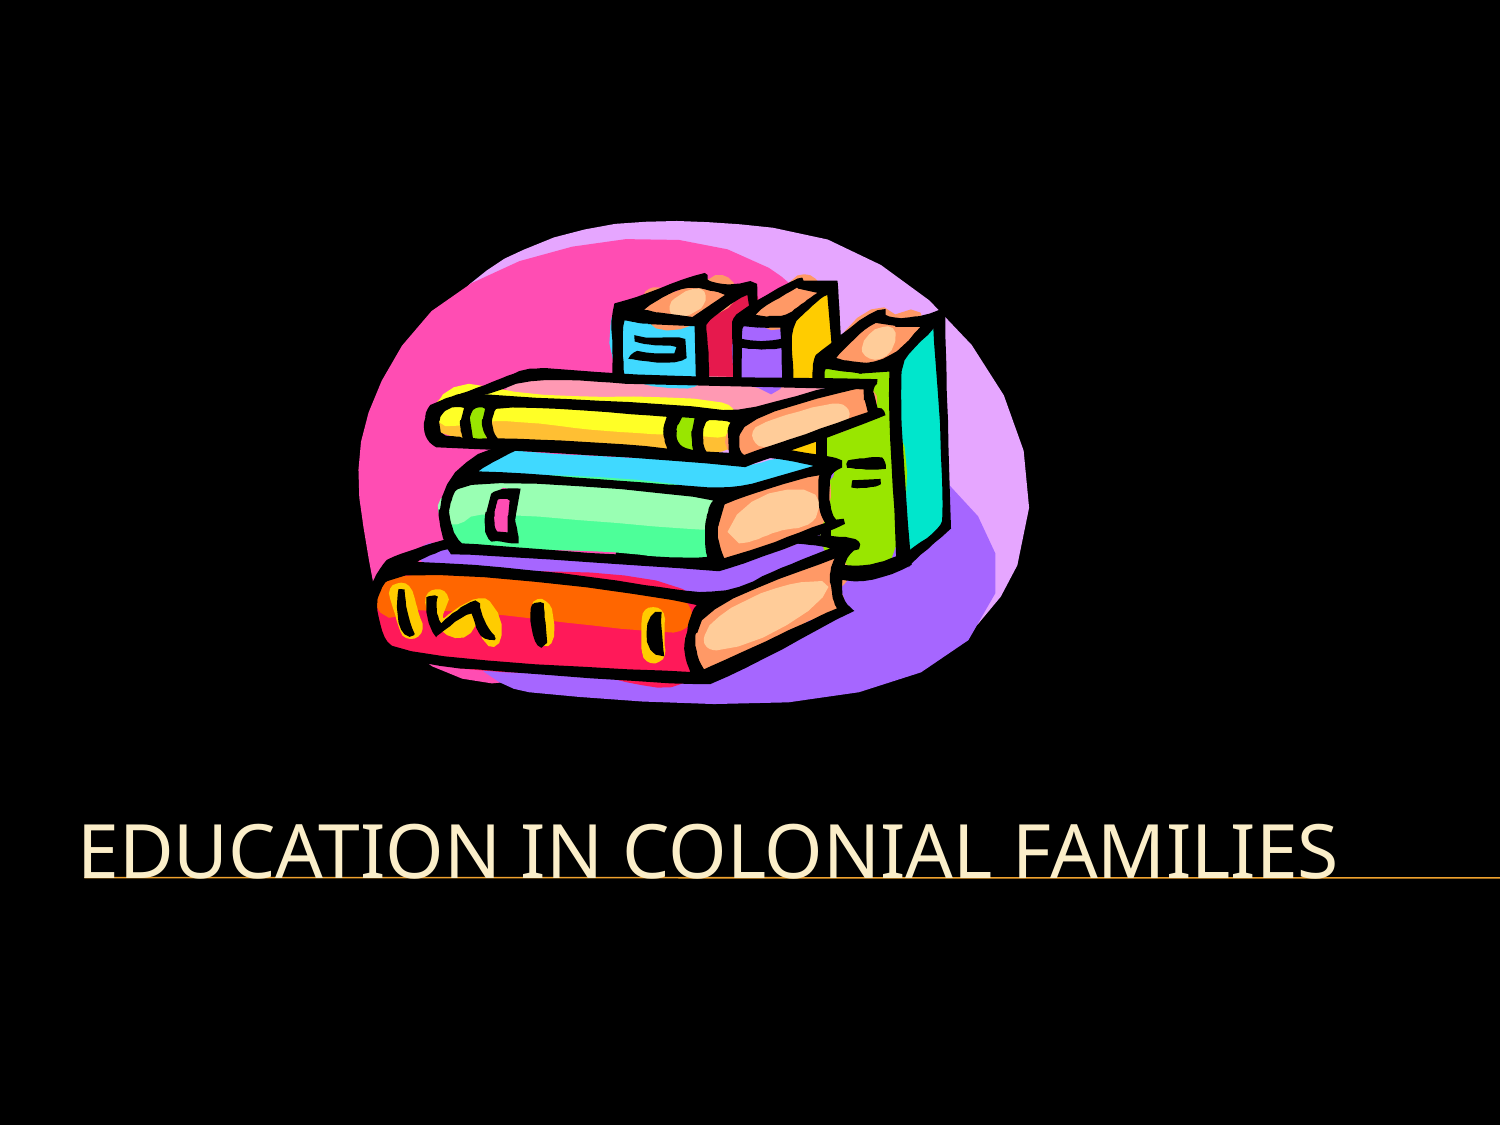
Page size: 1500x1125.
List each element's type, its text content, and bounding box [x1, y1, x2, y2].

title Education in Colonial Families [62, 796, 1450, 997]
picture [349, 212, 1038, 713]
